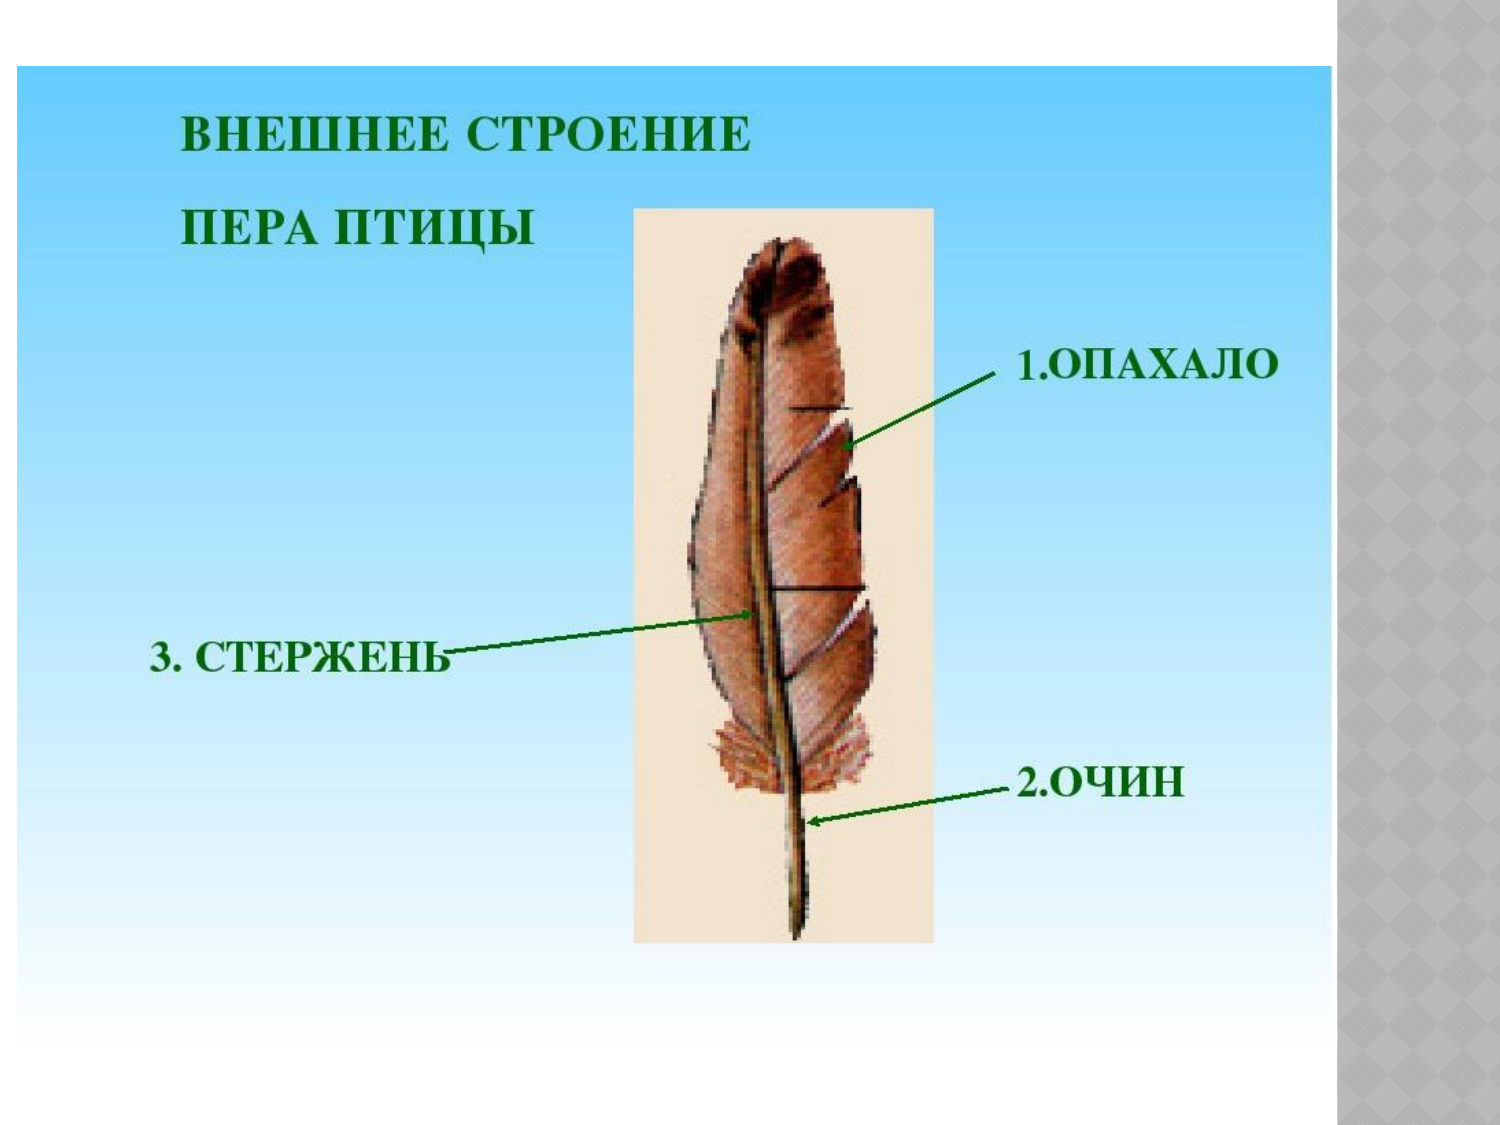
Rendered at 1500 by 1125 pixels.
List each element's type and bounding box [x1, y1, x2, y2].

list [17, 65, 1334, 1054]
